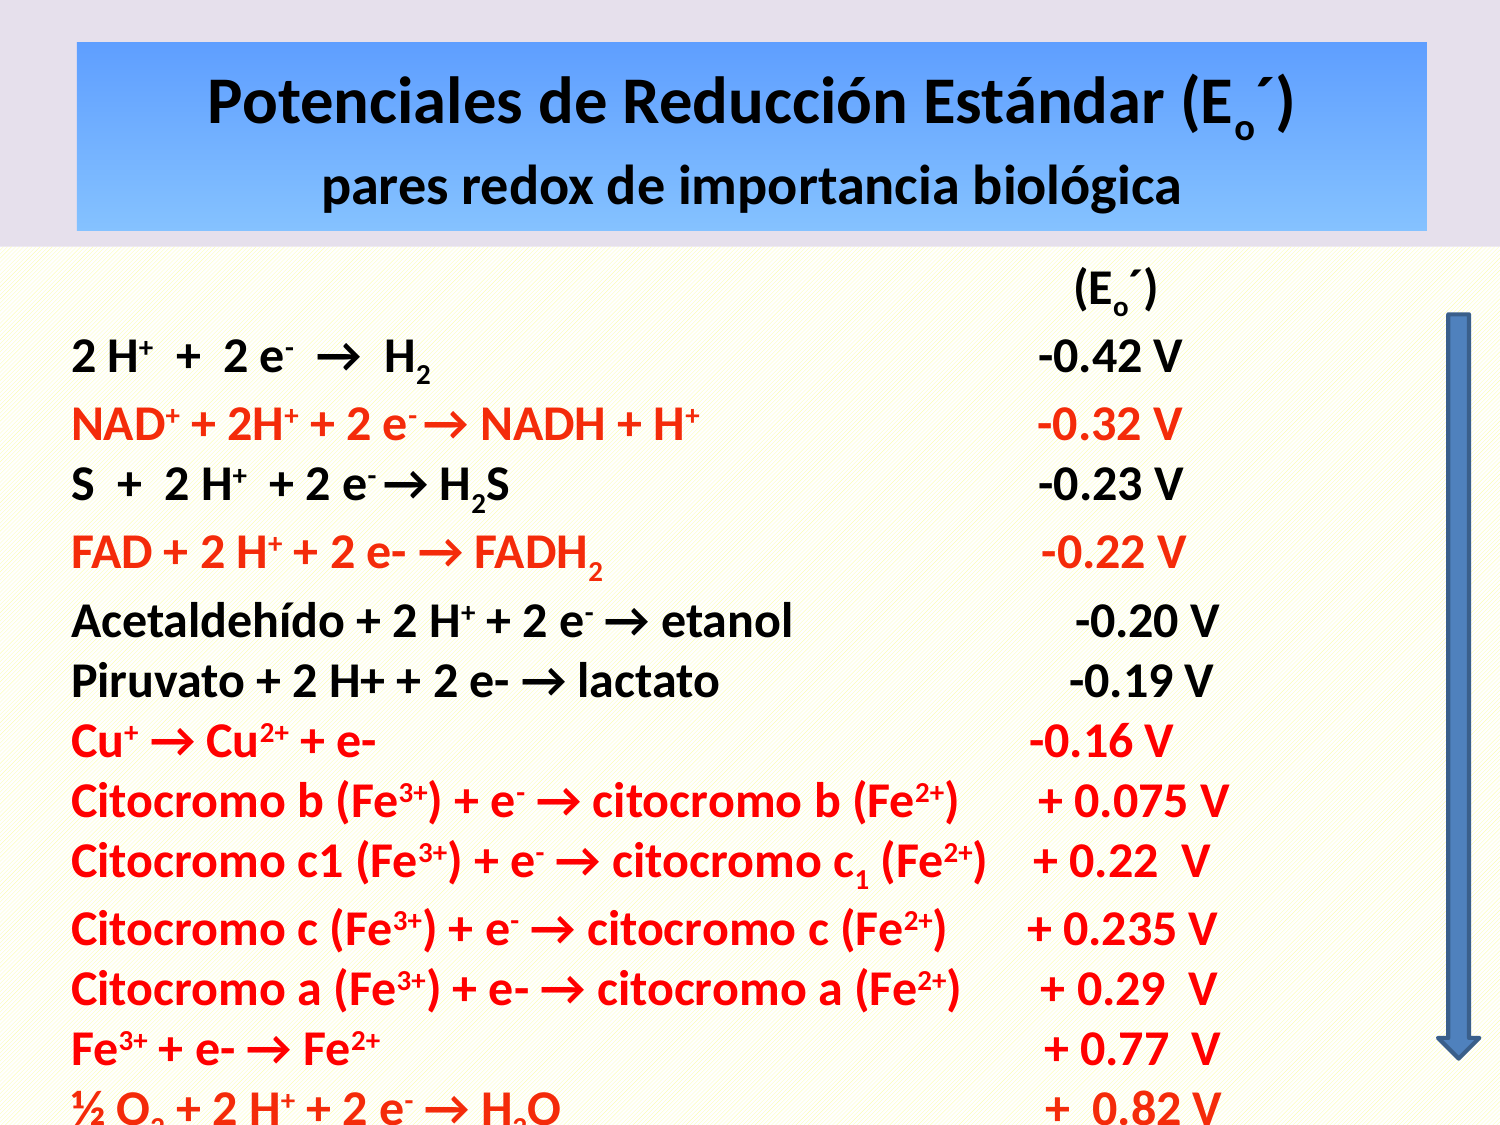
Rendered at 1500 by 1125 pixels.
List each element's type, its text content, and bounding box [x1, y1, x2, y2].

text_box (Eo´) 2 H+ + 2 e- → H2 -0.42 V NAD+ + 2H+ + 2 e- → NADH + H+ -0.32 V S + 2 H+ + 2 e- → H2S -0.23 V FAD + 2 H+ + 2 e- → FADH2 -0.22 V Acetaldehído + 2 H+ + 2 e- → etanol -0.20 V Piruvato + 2 H+ + 2 e- → lactato -0.19 V Cu+ → Cu2+ + e- -0.16 V Citocromo b (Fe3+) + e- → citocromo b (Fe2+) + 0.075 V Citocromo c1 (Fe3+) + e- → citocromo c1 (Fe2+) + 0.22 V Citocromo c (Fe3+) + e- → citocromo c (Fe2+) + 0.235 V Citocromo a (Fe3+) + e- → citocromo a (Fe2+) + 0.29 V Fe3+ + e- → Fe2+ + 0.77 V ½ O2 + 2 H+ + 2 e- → H2O + 0.82 V [0, 246, 1500, 1125]
text_box [1436, 312, 1482, 1061]
title Potenciales de Reducción Estándar (Eo´) pares redox de importancia biológica [76, 42, 1427, 231]
